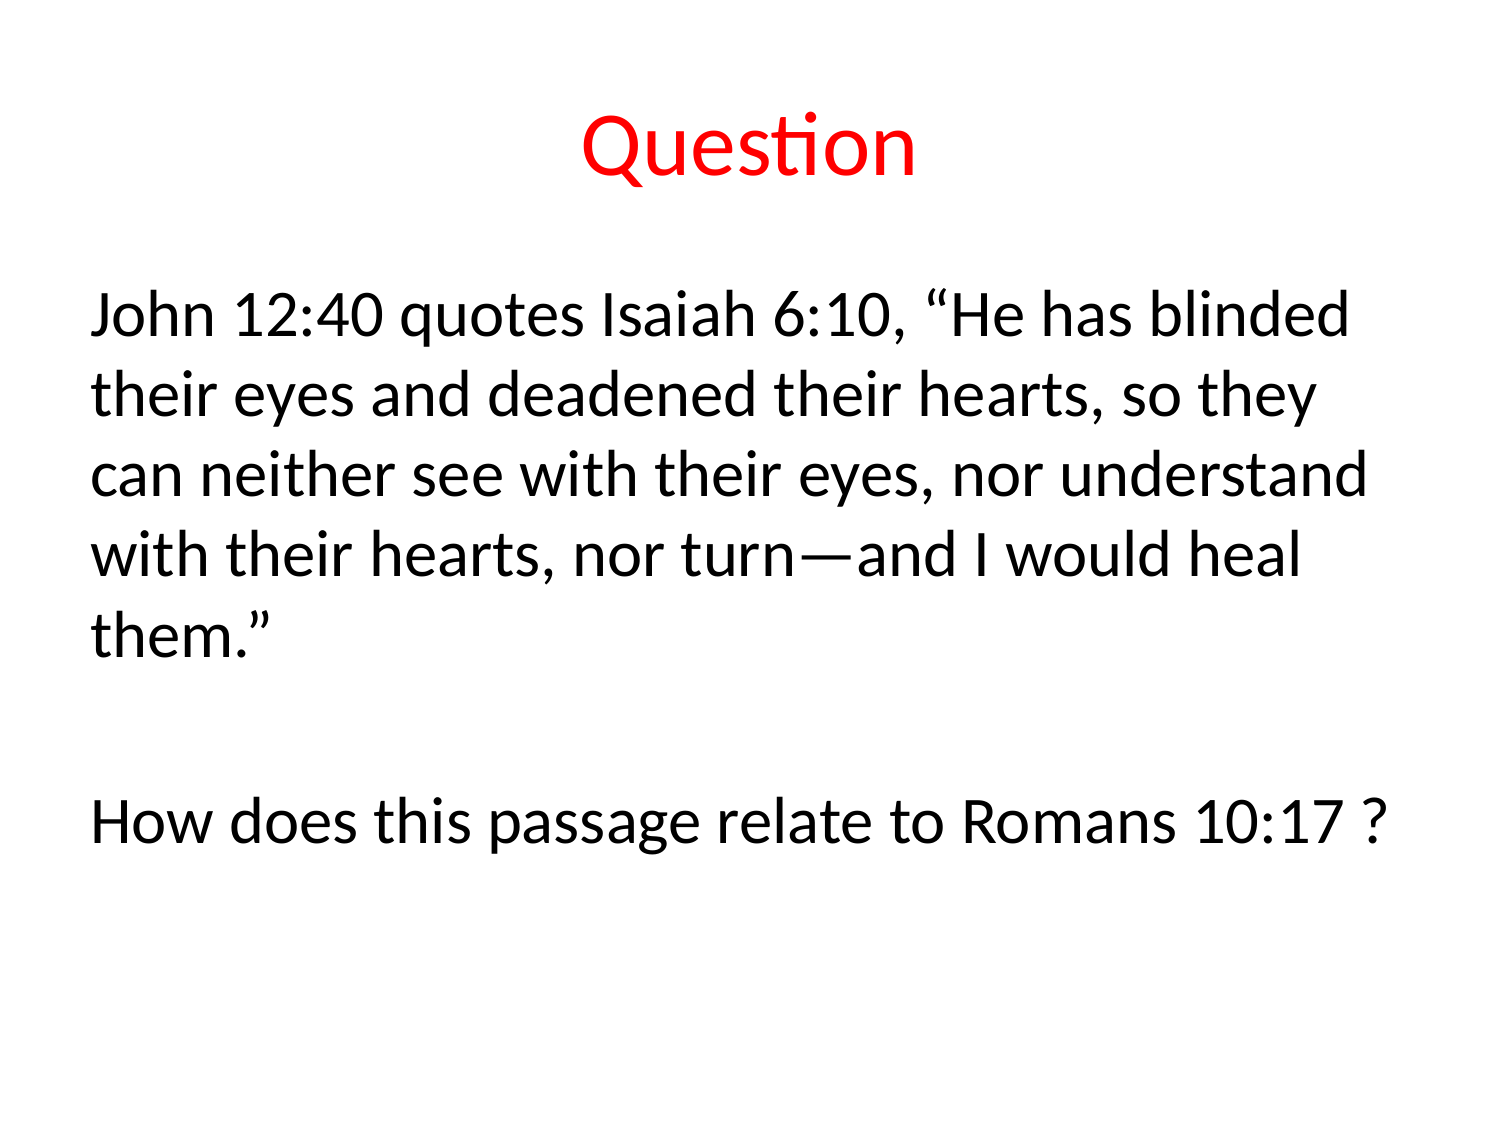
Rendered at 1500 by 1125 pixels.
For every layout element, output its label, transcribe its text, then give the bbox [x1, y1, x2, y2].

list John 12:40 quotes Isaiah 6:10, “He has blinded their eyes and deadened their hearts, so they can neither see with their eyes, nor understand with their hearts, nor turn—and I would heal them.” How does this passage relate to Romans 10:17 ? [75, 262, 1425, 1005]
title Question [75, 45, 1425, 233]
